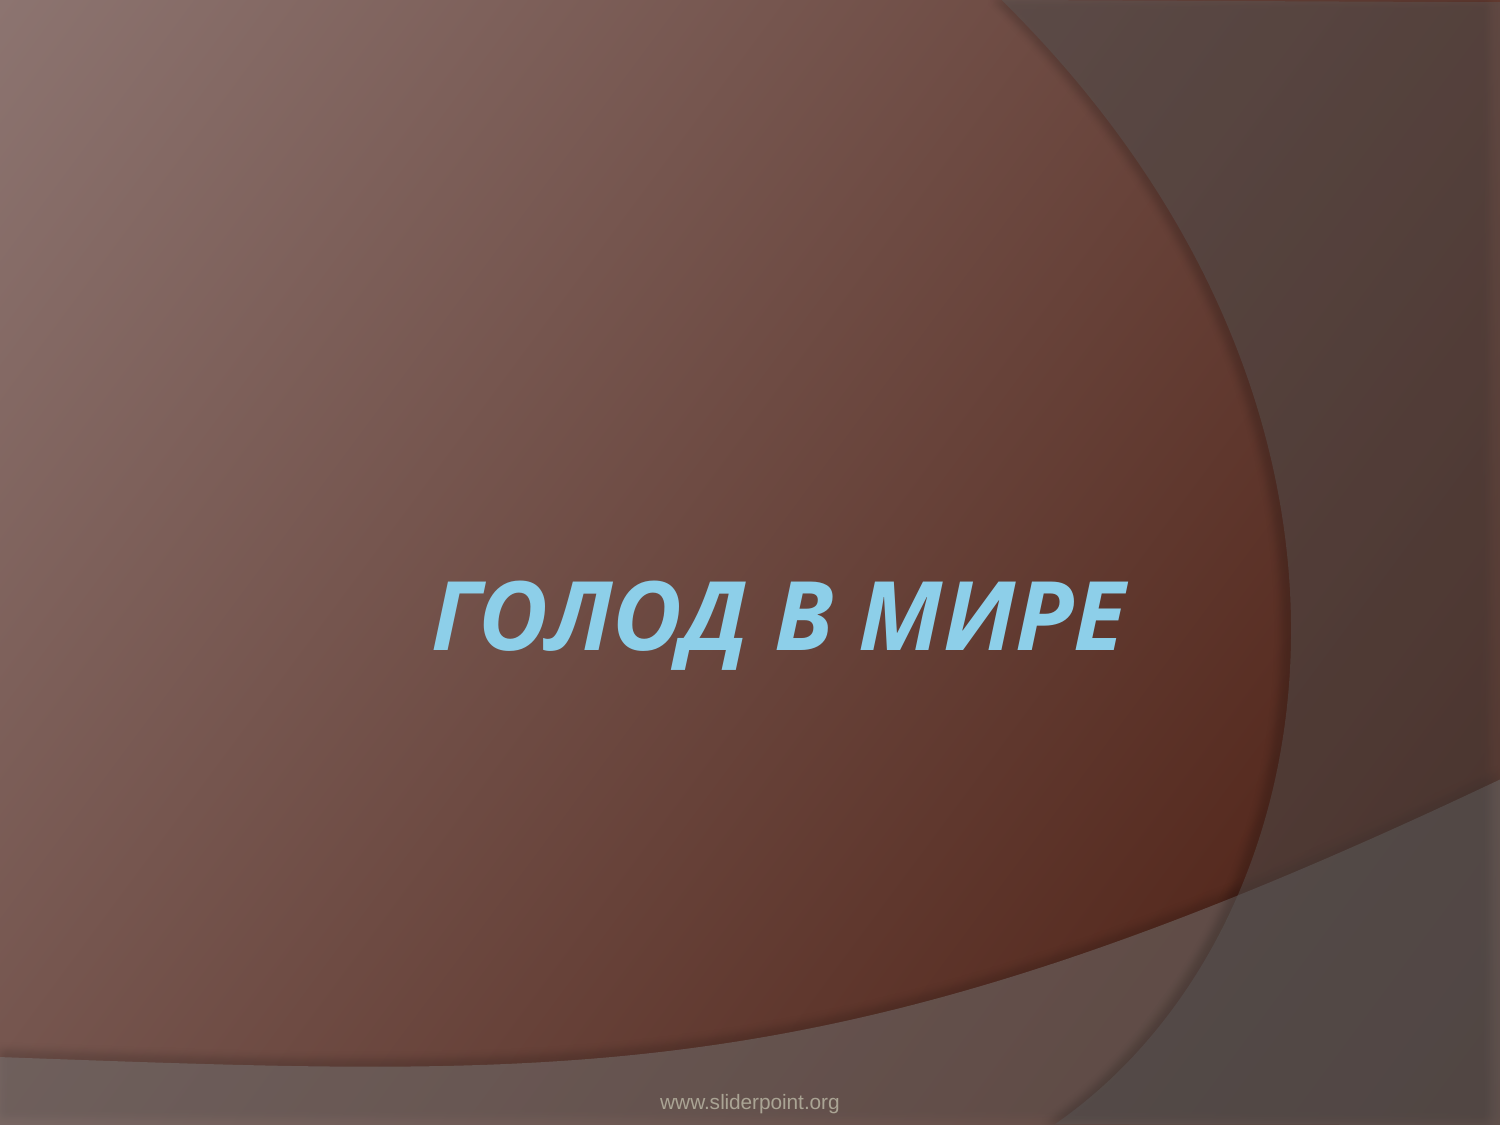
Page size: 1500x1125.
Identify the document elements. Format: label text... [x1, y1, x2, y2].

title Голод в мире [70, 547, 1134, 925]
footer www.sliderpoint.org [512, 1053, 988, 1114]
